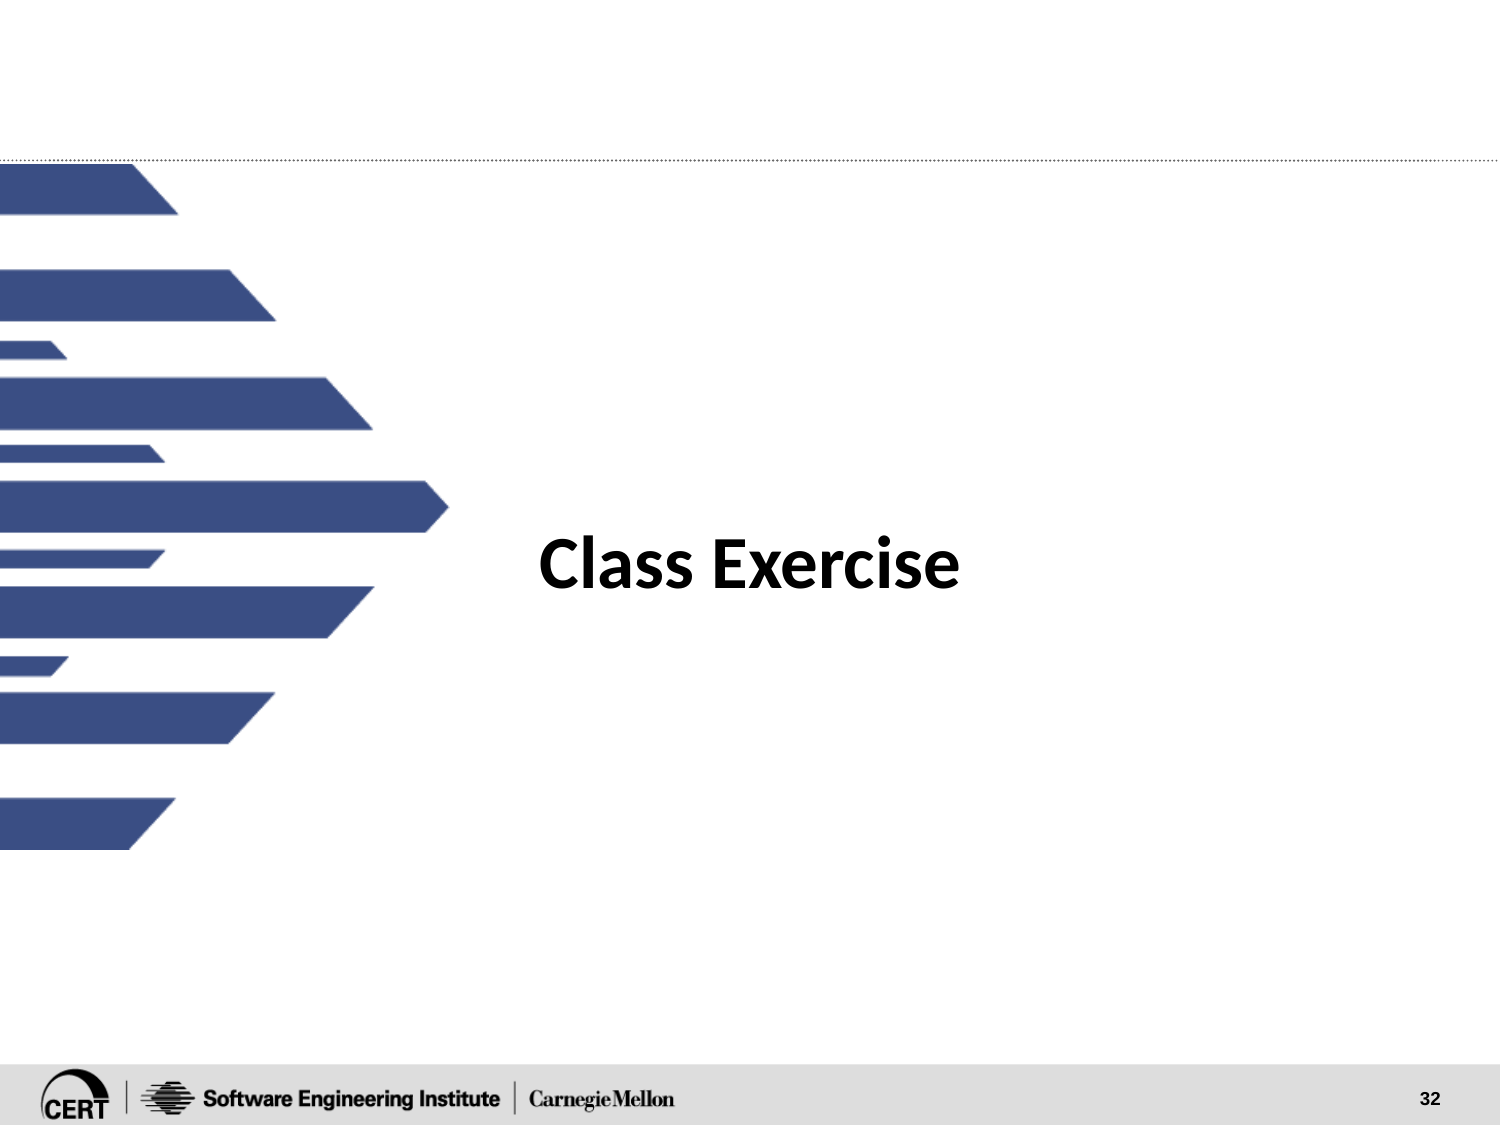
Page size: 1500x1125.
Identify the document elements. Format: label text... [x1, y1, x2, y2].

picture [0, 164, 450, 851]
picture [24, 1065, 688, 1125]
text_box Class Exercise [525, 399, 1475, 717]
